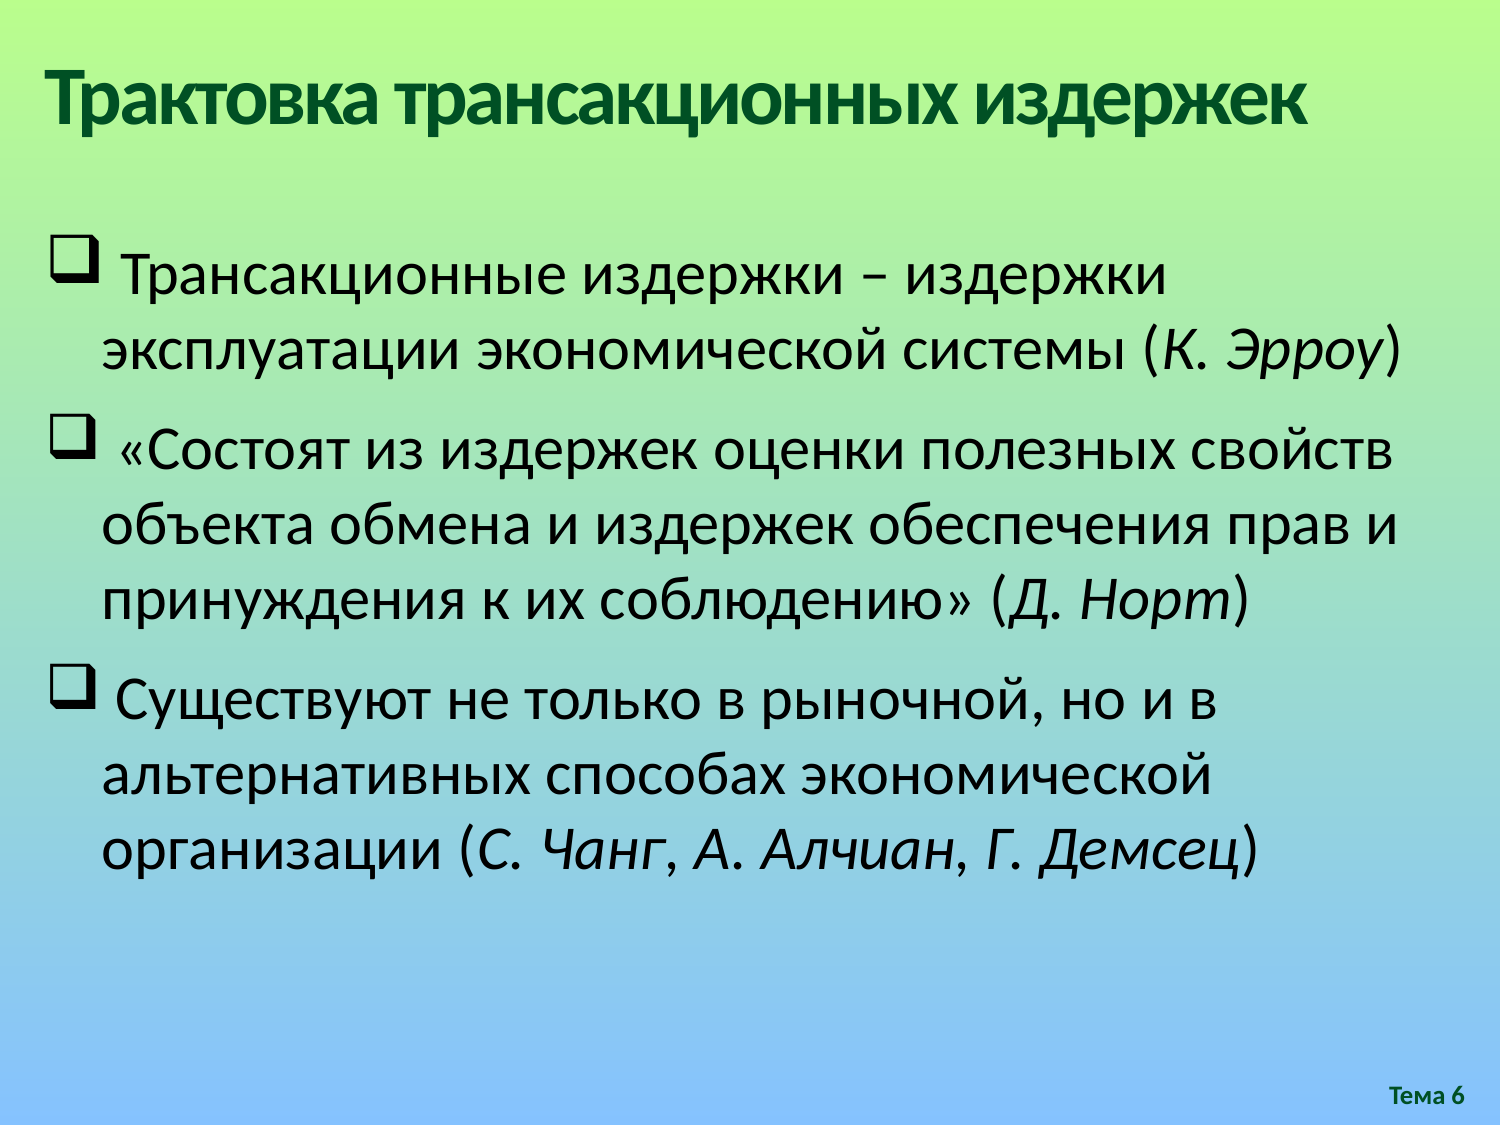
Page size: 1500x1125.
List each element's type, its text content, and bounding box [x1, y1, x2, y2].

title Трактовка трансакционных издержек [29, 21, 1394, 161]
list Трансакционные издержки – издержки эксплуатации экономической системы (К. Эрроу) «Состоят из издержек оценки полезных свойств объекта обмена и издержек обеспечения прав и принуждения к их соблюдению» (Д. Норт) Существуют не только в рыночной, но и в альтернативных способах экономической организации (С. Чанг, А. Алчиан, Г. Демсец) [30, 219, 1436, 953]
text_box Тема 6 [1374, 1070, 1495, 1118]
